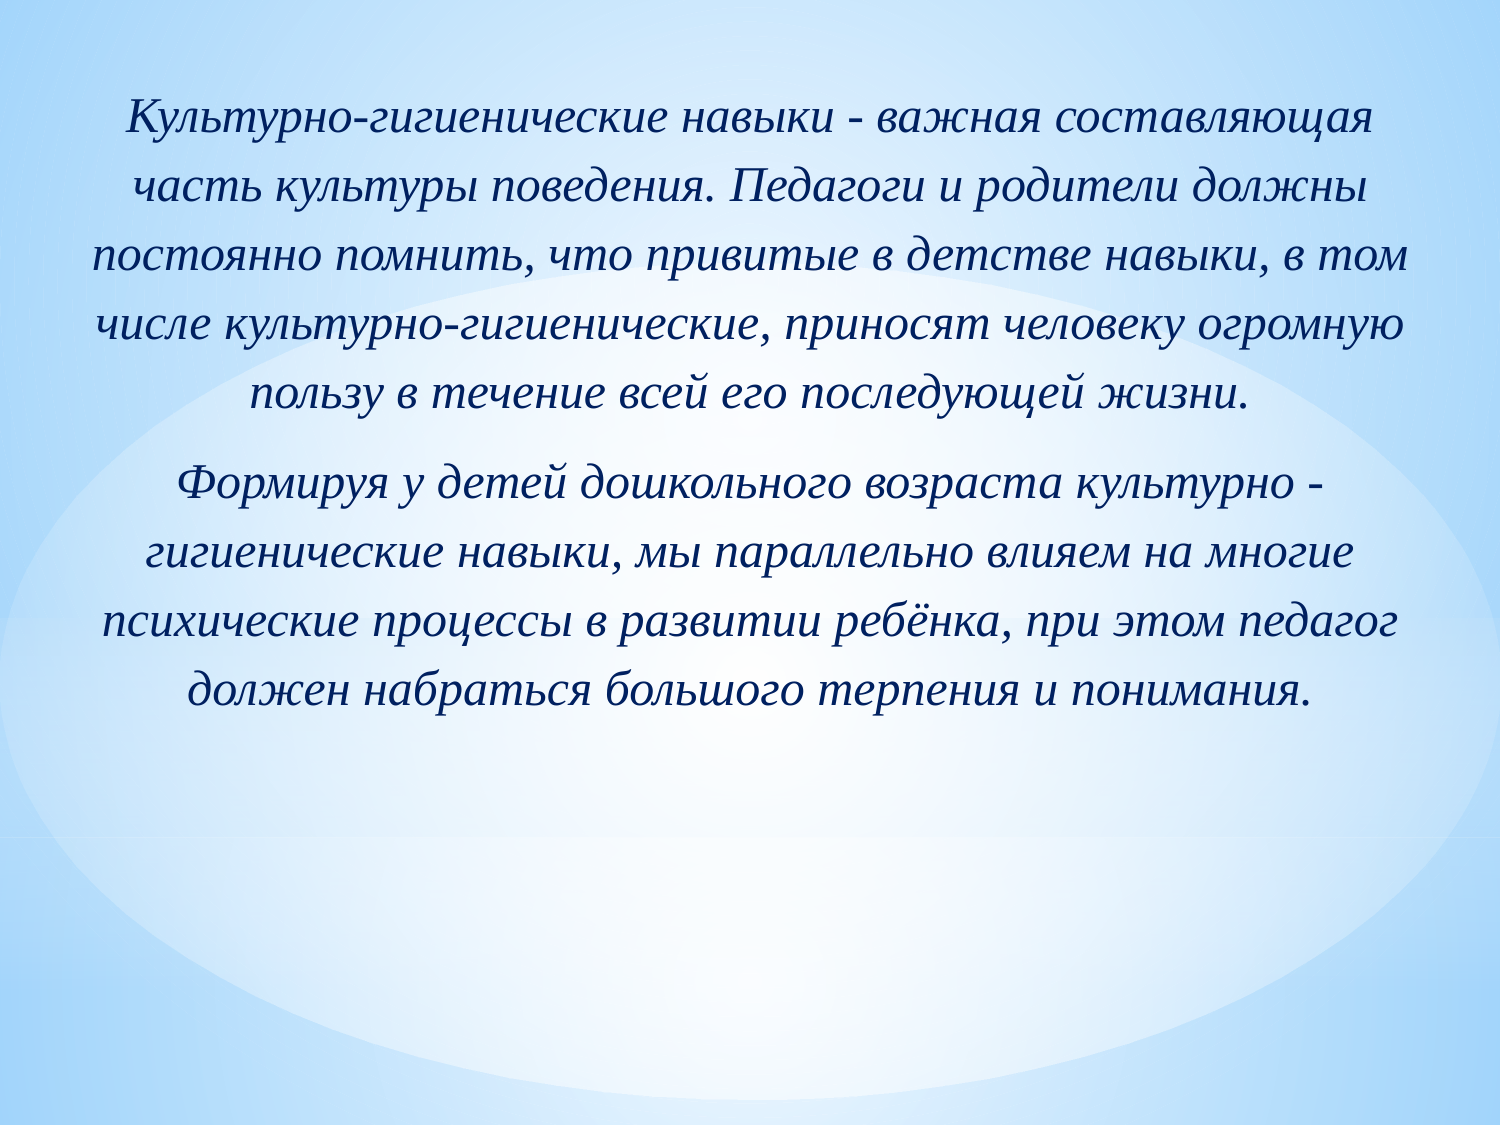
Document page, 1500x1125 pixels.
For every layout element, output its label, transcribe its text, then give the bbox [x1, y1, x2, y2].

text_box Культурно-гигиенические навыки - важная составляющая часть культуры поведения. Педагоги и родители должны постоянно помнить, что привитые в детстве навыки, в том числе культурно-гигиенические, приносят человеку огромную пользу в течение всей его последующей жизни. Формируя у детей дошкольного возраста культурно - гигиенические навыки, мы параллельно влияем на многие психические процессы в развитии ребёнка, при этом педагог должен набраться большого терпения и понимания. [53, 66, 1447, 723]
